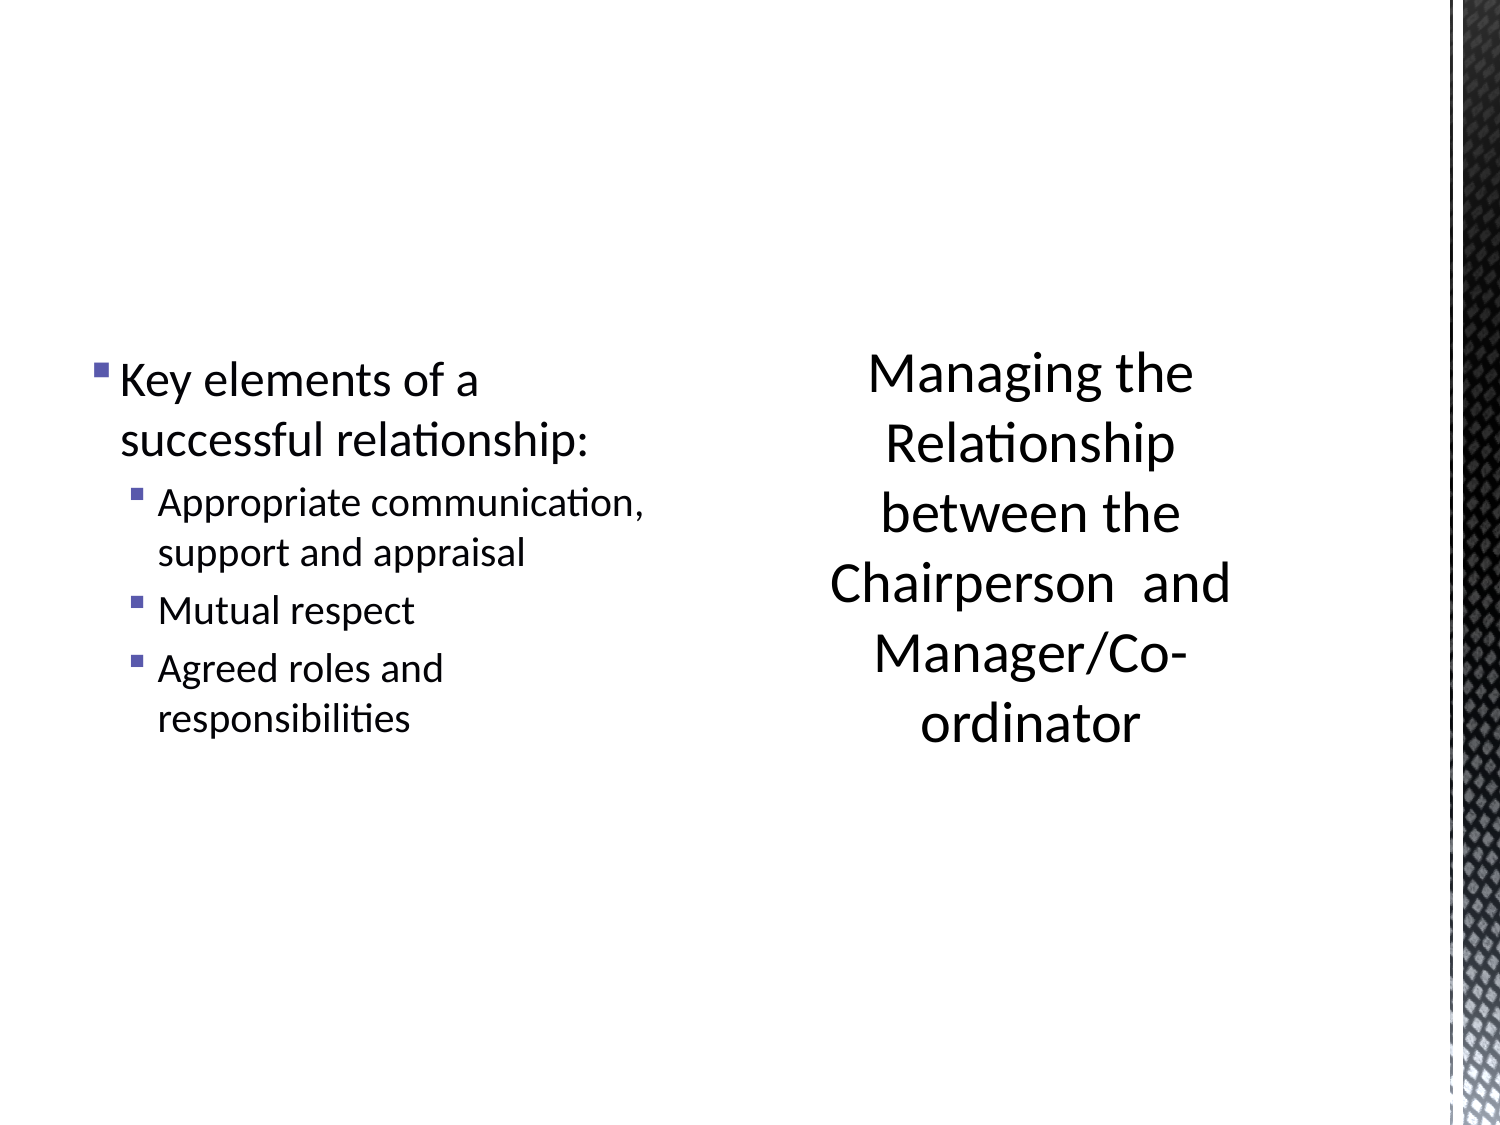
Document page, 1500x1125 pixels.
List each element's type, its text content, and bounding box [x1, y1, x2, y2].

title Managing the Relationship between the Chairperson and Manager/Co-ordinator [800, 75, 1263, 1013]
list Key elements of a successful relationship: Appropriate communication, support and appraisal Mutual respect Agreed roles and responsibilities [75, 75, 675, 1013]
picture [1447, 0, 1500, 1125]
